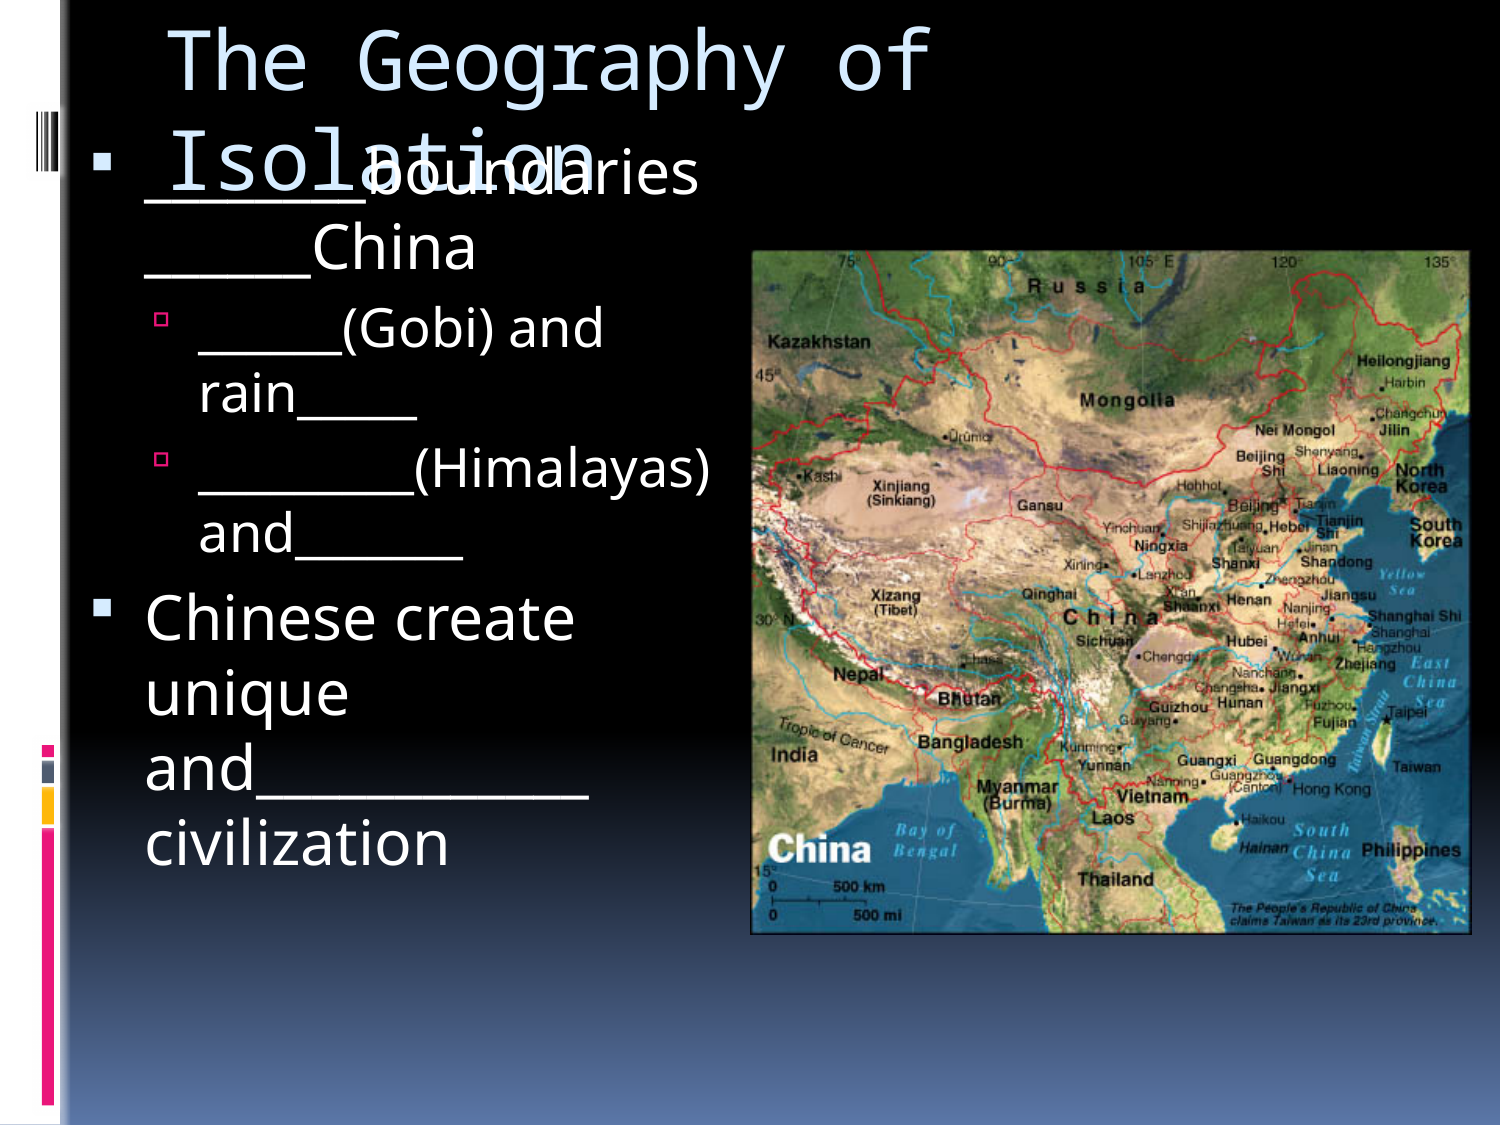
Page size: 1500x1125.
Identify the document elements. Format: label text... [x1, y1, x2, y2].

list ________boundaries ______China ______(Gobi) and rain_____ _________(Himalayas) and_______ Chinese create unique and____________ civilization [62, 125, 800, 1088]
title The Geography of Isolation [150, 0, 1425, 150]
picture [749, 249, 1473, 935]
